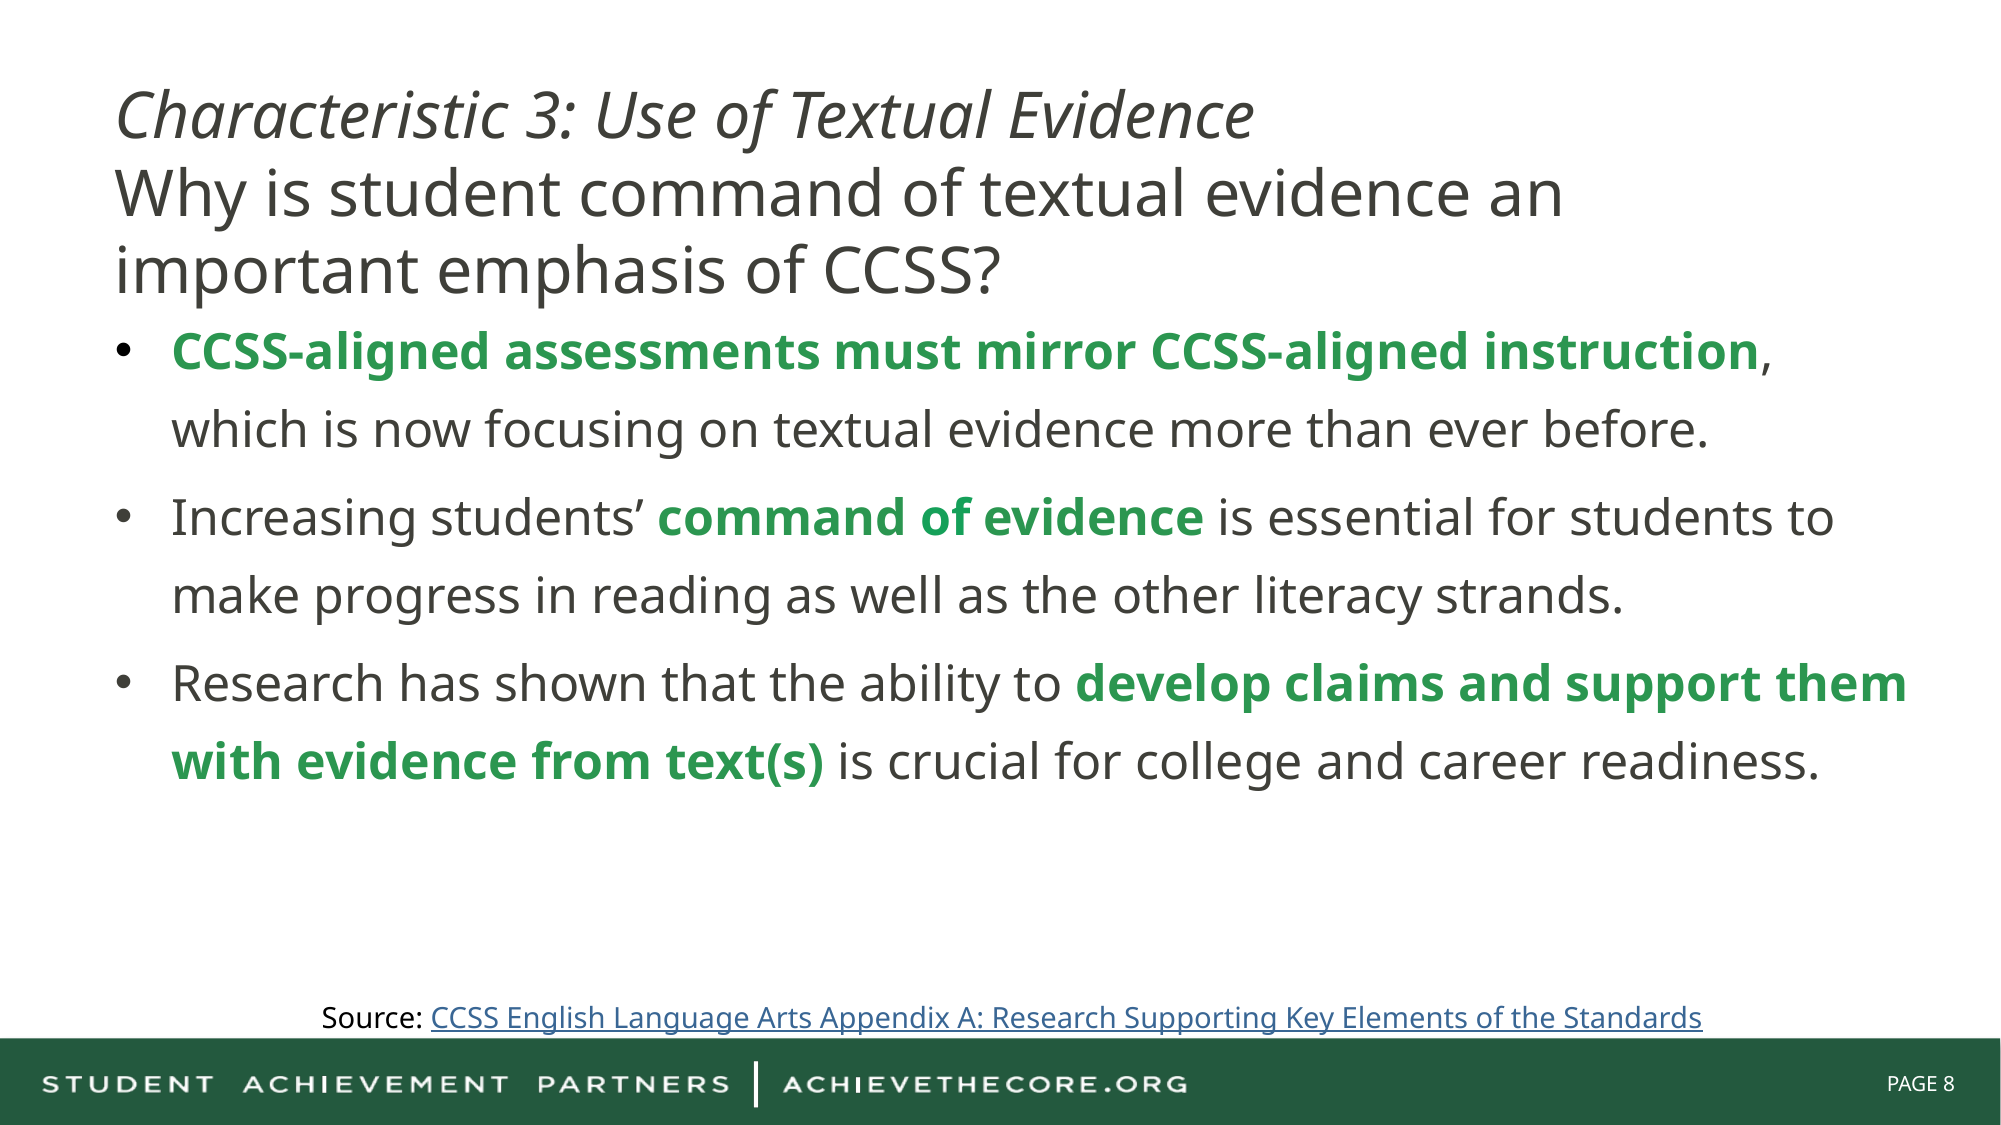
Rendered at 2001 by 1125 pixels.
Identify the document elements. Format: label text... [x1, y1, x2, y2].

text_box Source: CCSS English Language Arts Appendix A: Research Supporting Key Elements of the Standards [217, 991, 1808, 1047]
title Characteristic 3: Use of Textual Evidence Why is student command of textual evidence an important emphasis of CCSS? [99, 65, 1900, 294]
list CCSS-aligned assessments must mirror CCSS-aligned instruction, which is now focusing on textual evidence more than ever before. Increasing students’ command of evidence is essential for students to make progress in reading as well as the other literacy strands. Research has shown that the ability to develop claims and support them with evidence from text(s) is crucial for college and career readiness. [99, 294, 1925, 1002]
